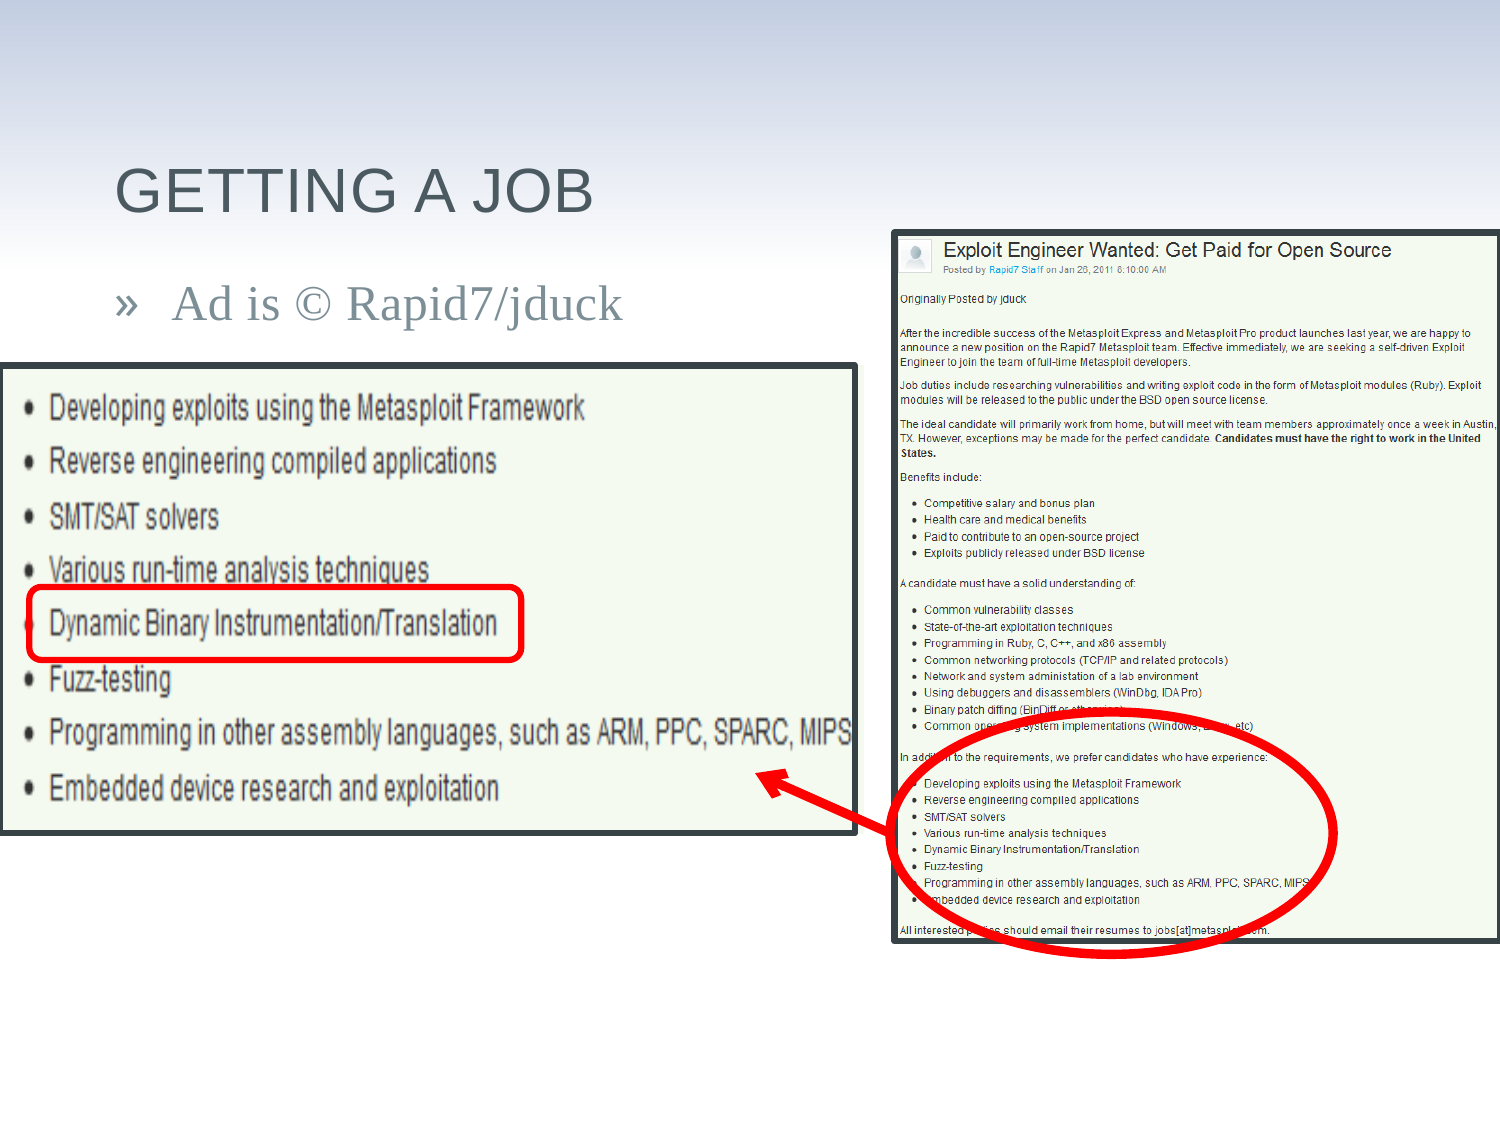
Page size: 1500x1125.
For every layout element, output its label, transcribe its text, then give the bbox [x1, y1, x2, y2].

list Ad is © Rapid7/jduck [99, 262, 721, 365]
picture [894, 232, 1500, 942]
title Getting A Job [99, 45, 1400, 233]
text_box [754, 772, 891, 834]
picture [1, 365, 864, 834]
